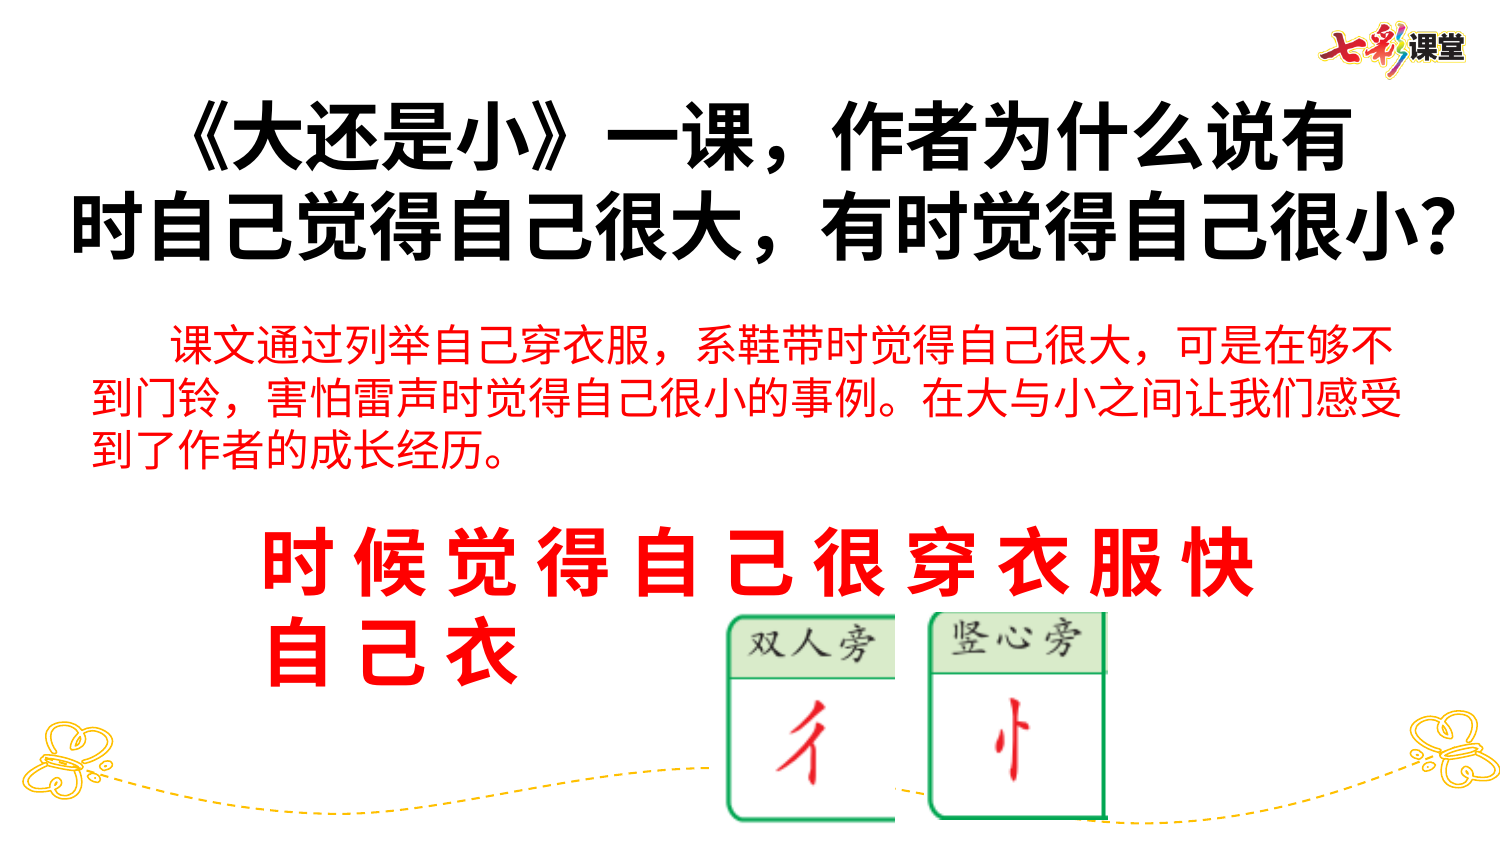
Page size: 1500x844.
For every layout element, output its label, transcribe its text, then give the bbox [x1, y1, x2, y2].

text_box 《大还是小》一课，作者为什么说有时自己觉得自己很大，有时觉得自己很小？ [58, 83, 1442, 275]
picture [1316, 20, 1468, 80]
picture [924, 612, 1108, 821]
picture [713, 605, 895, 827]
text_box 时 候 觉 得 自 己 很 穿 衣 服 快 自 己 衣 [249, 509, 1268, 701]
text_box 课文通过列举自己穿衣服，系鞋带时觉得自己很大，可是在够不到门铃，害怕雷声时觉得自己很小的事例。在大与小之间让我们感受到了作者的成长经历。 [79, 312, 1415, 482]
